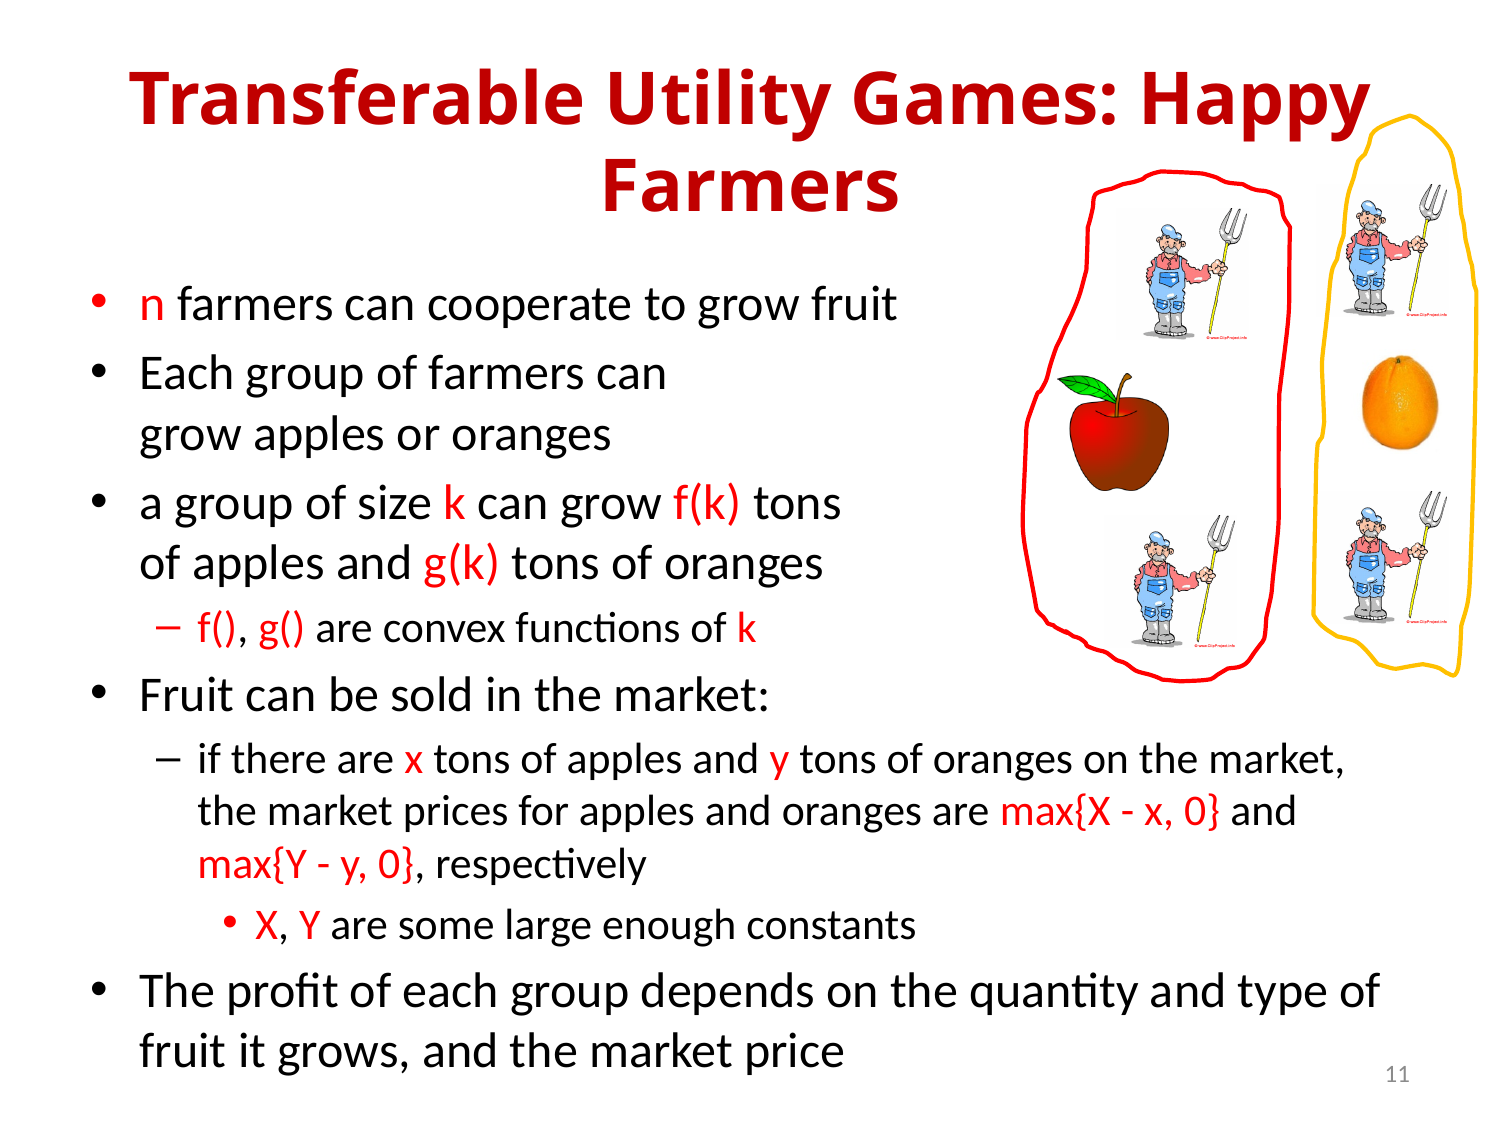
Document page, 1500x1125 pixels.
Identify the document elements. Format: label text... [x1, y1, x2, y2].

slide_number 11 [1074, 1042, 1425, 1103]
list n farmers can cooperate to grow fruit Each group of farmers can grow apples or oranges a group of size k can grow f(k) tons of apples and g(k) tons of oranges f(), g() are convex functions of k Fruit can be sold in the market: if there are x tons of apples and y tons of oranges on the market, the market prices for apples and oranges are max{X - x, 0} and max{Y - y, 0}, respectively X, Y are some large enough constants The profit of each group depends on the quantity and type of fruit it grows, and the market price [75, 262, 1425, 1094]
text_box [1369, 121, 1479, 678]
text_box [1020, 233, 1101, 653]
picture [1056, 373, 1170, 491]
text_box [1109, 657, 1254, 684]
picture [1340, 349, 1459, 454]
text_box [1104, 184, 1450, 648]
title Transferable Utility Games: Happy Farmers [75, 45, 1425, 233]
